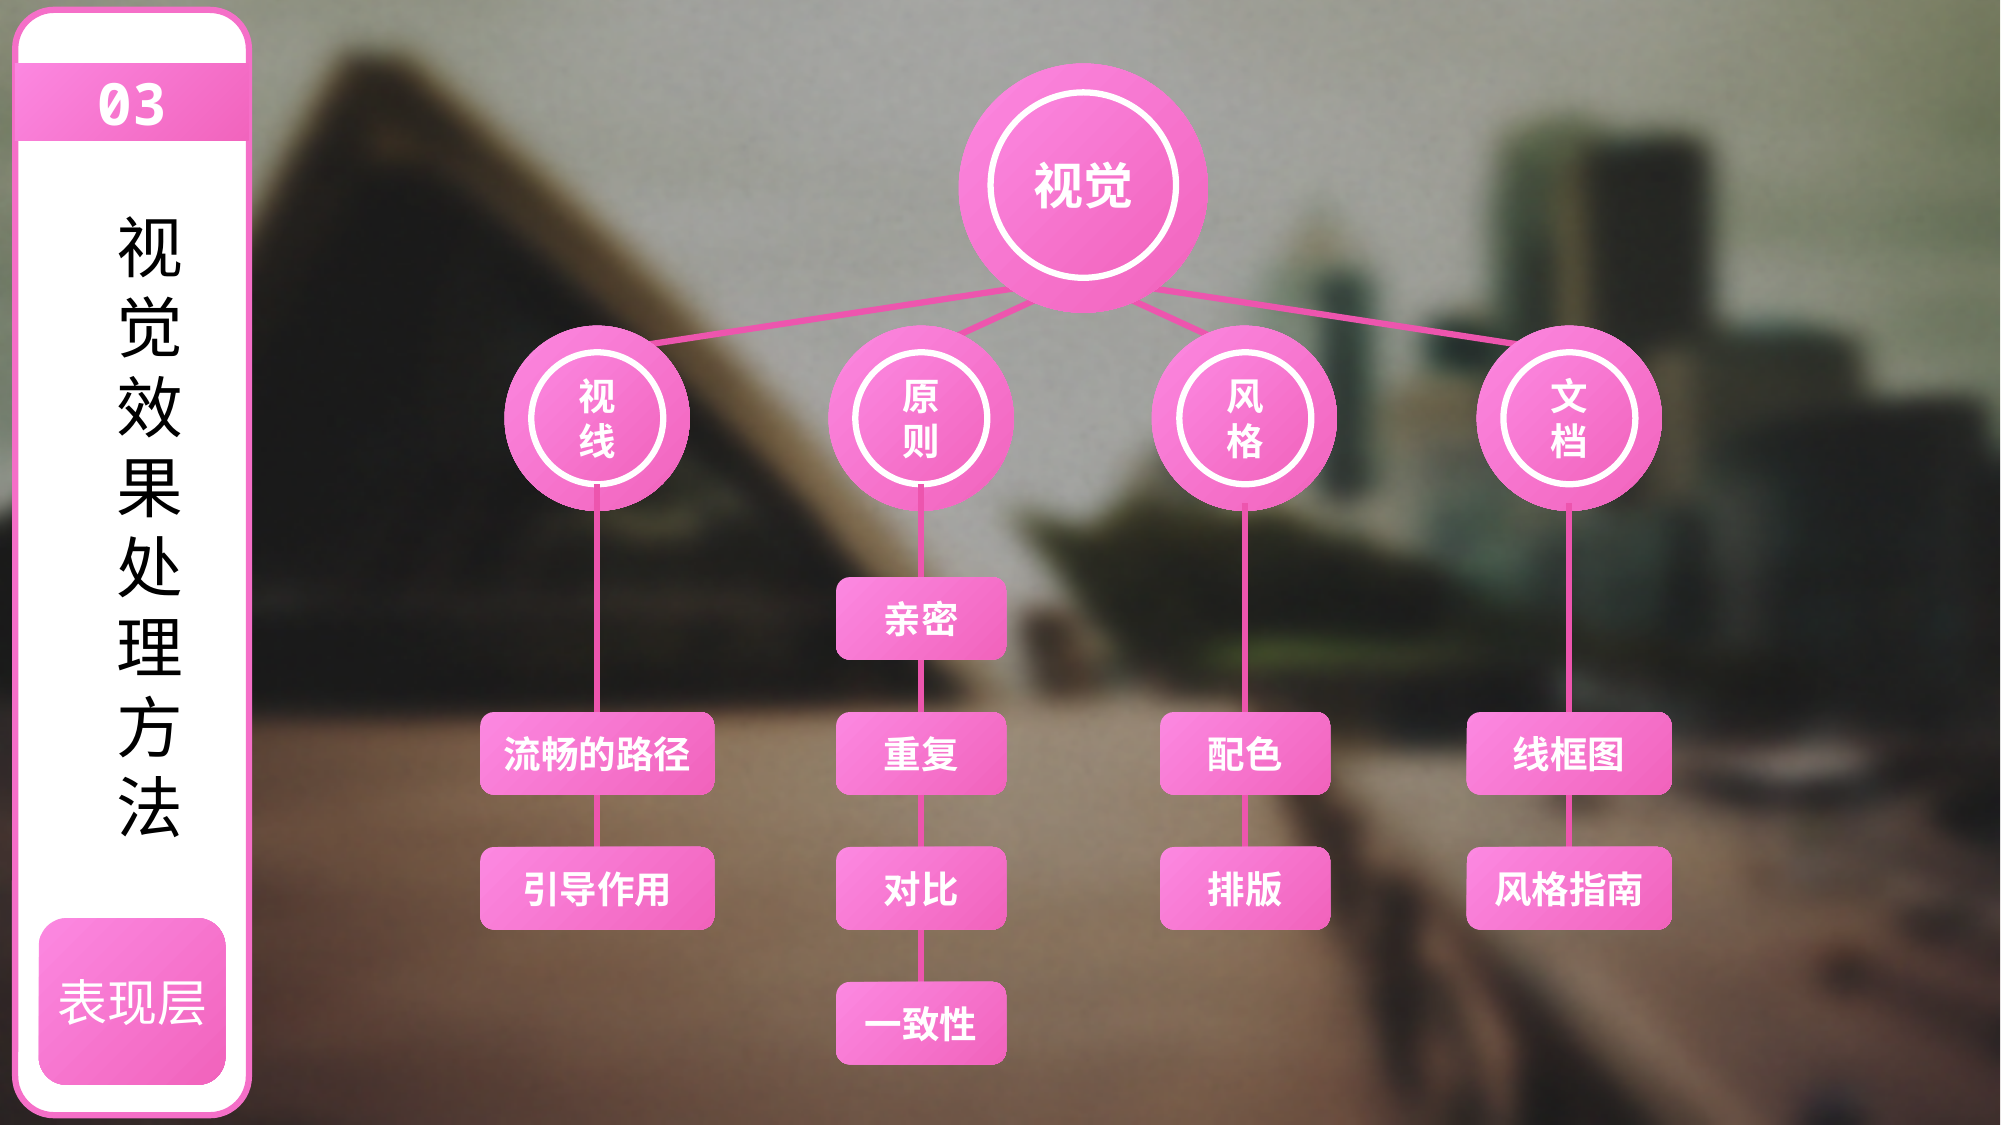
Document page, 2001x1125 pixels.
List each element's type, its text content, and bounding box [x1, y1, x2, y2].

text_box 原则 [854, 353, 989, 486]
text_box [1083, 277, 1570, 353]
text_box [14, 8, 250, 63]
text_box 重复 [922, 710, 1008, 796]
text_box 视线 [530, 351, 665, 486]
text_box 表现层 [39, 963, 225, 1039]
text_box 亲密 [835, 576, 921, 661]
text_box [503, 324, 597, 512]
text_box 文档 [1502, 351, 1637, 486]
text_box [37, 917, 227, 1086]
text_box [957, 62, 1209, 277]
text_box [597, 277, 921, 353]
text_box 03 [14, 63, 250, 142]
text_box 线框图 [1465, 710, 1569, 796]
text_box 配色 [1246, 710, 1332, 796]
text_box 对比 [922, 845, 1008, 931]
text_box 视觉效果处理方法 [101, 198, 161, 853]
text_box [921, 277, 1083, 353]
text_box 对比 [835, 845, 921, 931]
text_box [600, 353, 691, 512]
text_box [1475, 324, 1663, 512]
text_box 一致性 [835, 980, 1008, 1066]
text_box 引导作用 [479, 845, 716, 931]
text_box 配色 [1159, 710, 1245, 796]
text_box 风格指南 [1465, 845, 1673, 931]
text_box 风格 [1178, 353, 1313, 486]
text_box [14, 142, 250, 1117]
text_box 视觉 [989, 91, 1178, 277]
text_box 亲密 [922, 576, 1008, 661]
text_box [924, 353, 1015, 512]
text_box 重复 [835, 710, 921, 796]
text_box 线框图 [1570, 710, 1673, 796]
text_box [1150, 353, 1338, 512]
text_box 流畅的路径 [479, 710, 597, 796]
text_box 排版 [1159, 845, 1332, 931]
text_box [827, 353, 918, 512]
text_box 流畅的路径 [598, 710, 716, 796]
